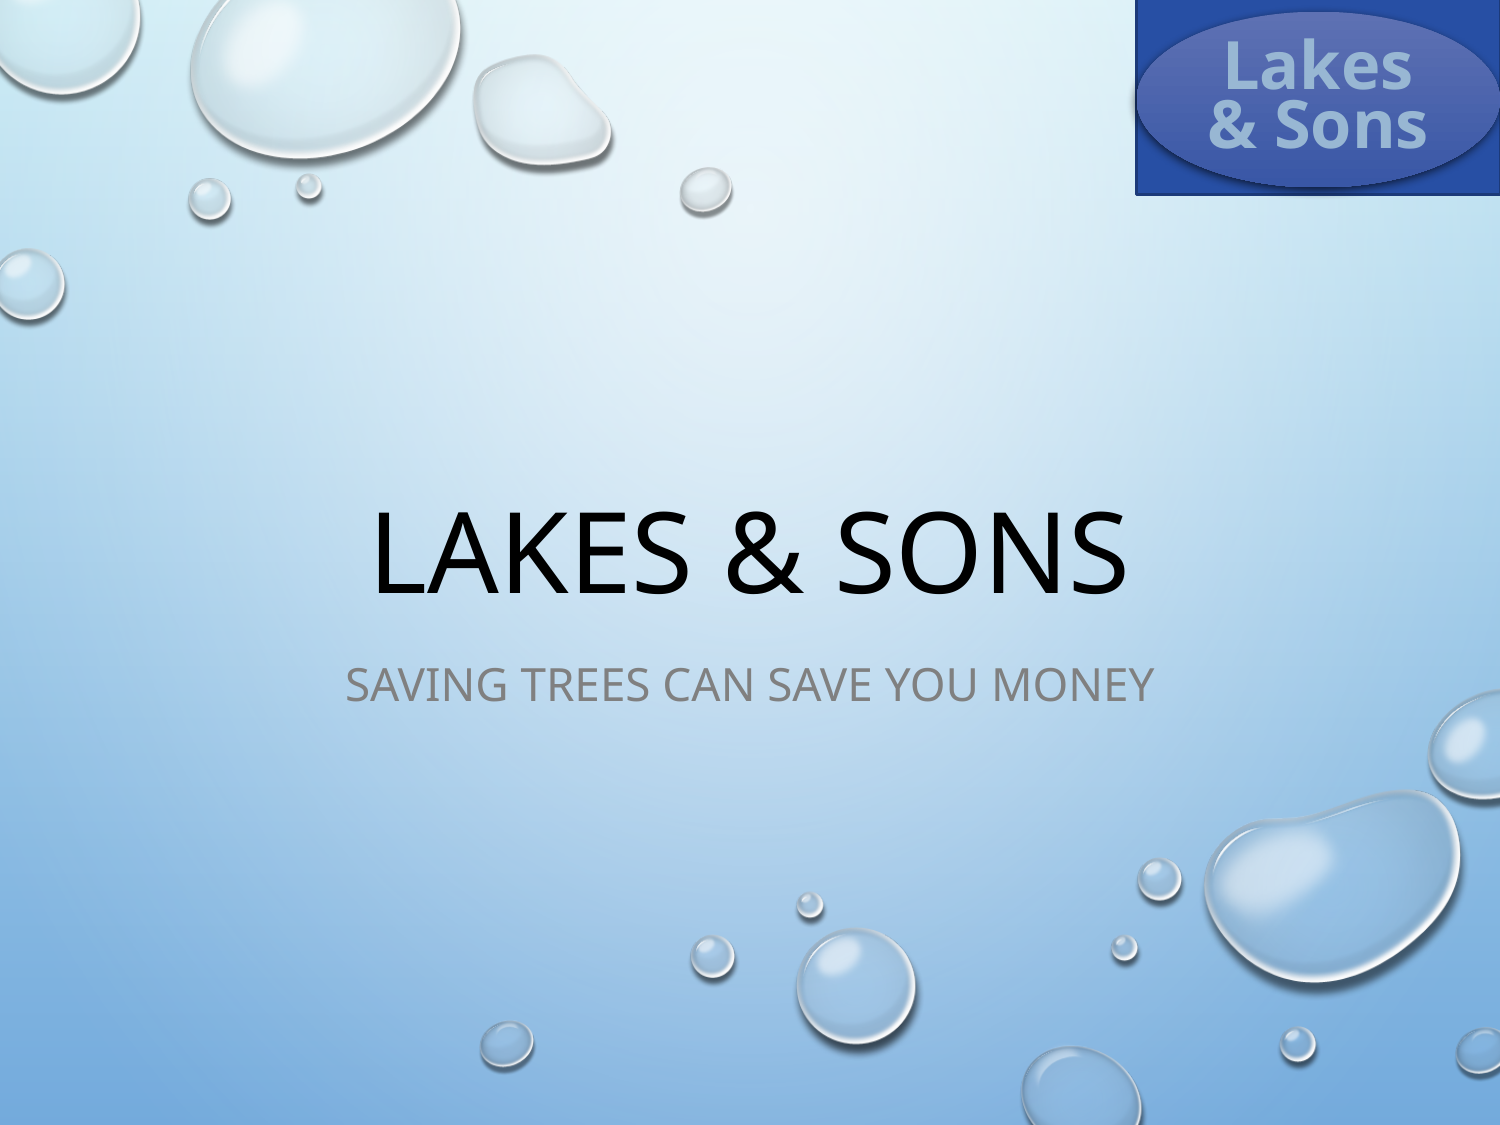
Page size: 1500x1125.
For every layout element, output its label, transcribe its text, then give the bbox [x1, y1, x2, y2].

picture [0, 0, 1500, 1125]
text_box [1136, 0, 1500, 195]
subtitle Saving Trees Can Save You Money [215, 637, 1285, 863]
title Lakes & Sons [215, 213, 1285, 625]
